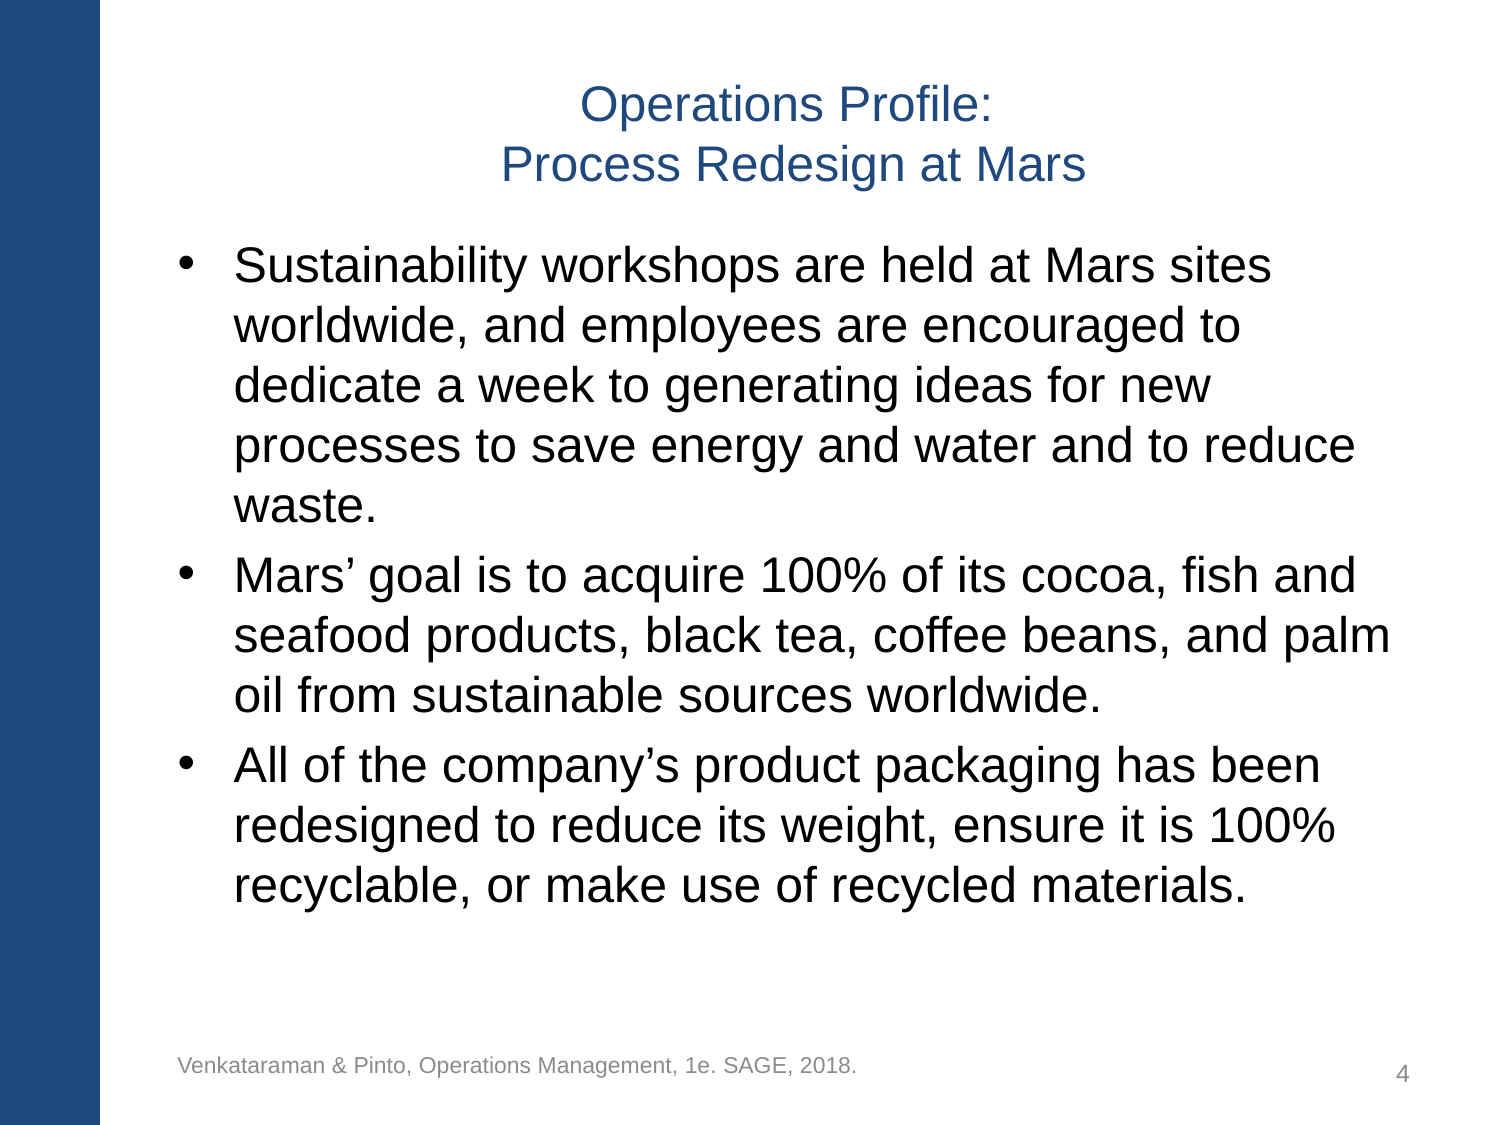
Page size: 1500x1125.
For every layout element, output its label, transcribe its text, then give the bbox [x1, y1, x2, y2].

title Operations Profile: Process Redesign at Mars [162, 37, 1425, 224]
list Sustainability workshops are held at Mars sites worldwide, and employees are encouraged to dedicate a week to generating ideas for new processes to save energy and water and to reduce waste. Mars’ goal is to acquire 100% of its cocoa, fish and seafood products, black tea, coffee beans, and palm oil from sustainable sources worldwide. All of the company’s product packaging has been redesigned to reduce its weight, ensure it is 100% recyclable, or make use of recycled materials. [162, 224, 1425, 1013]
slide_number 4 [1350, 1042, 1425, 1103]
footer Venkataraman & Pinto, Operations Management, 1e. SAGE, 2018. [162, 1042, 1313, 1103]
